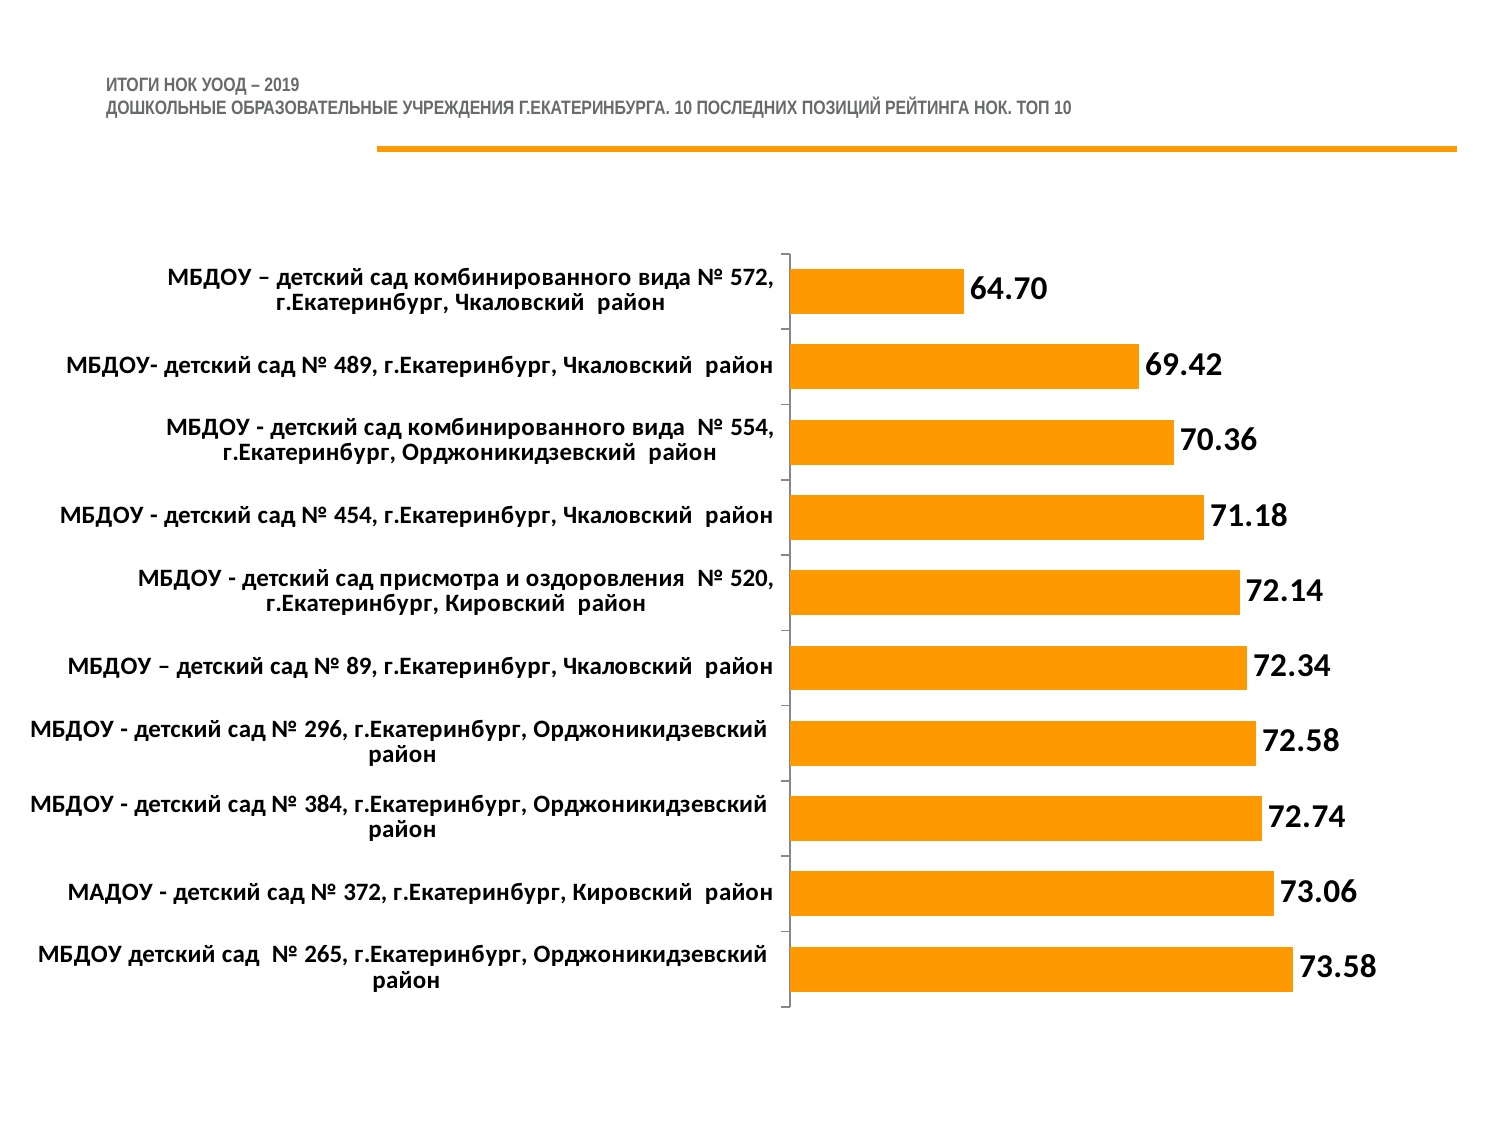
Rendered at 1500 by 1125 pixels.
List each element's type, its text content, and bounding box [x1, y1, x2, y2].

title ИТОГИ НОК УООД – 2019 Дошкольные образовательные учреждения Г.екатеринбурга. 10 ПОСЛЕДНИХ ПОЗИЦИЙ РЕЙТИНГА НОК. ТОП 10 [91, 63, 1441, 149]
chart [29, 207, 1436, 1036]
